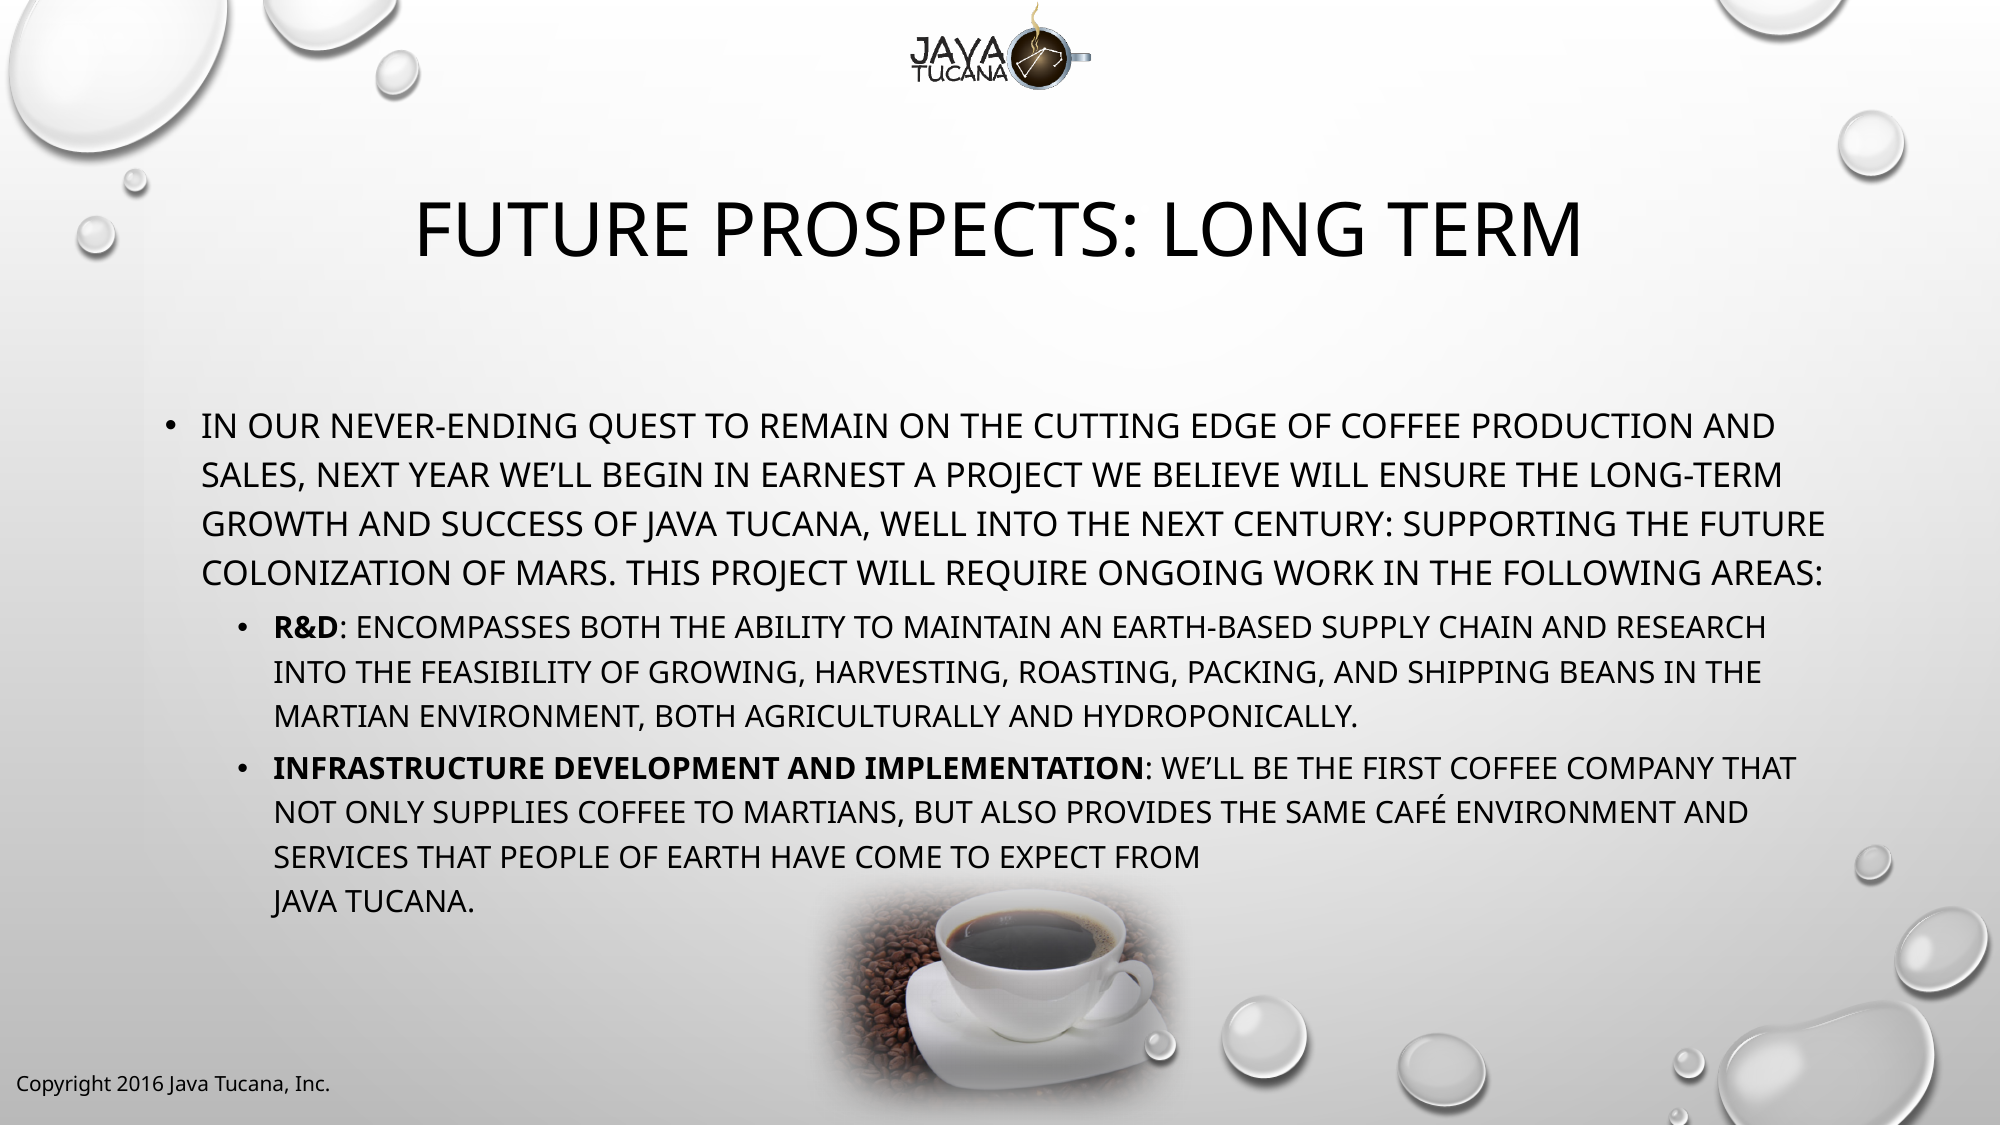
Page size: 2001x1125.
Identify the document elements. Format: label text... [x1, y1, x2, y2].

title Future prospects: Long term [149, 101, 1851, 364]
footer Copyright 2016 Java Tucana, Inc. [1, 1055, 1096, 1116]
picture [0, 0, 2001, 1125]
list In our never-ending quest to remain on the cutting edge of coffee production and sales, next year we’ll begin in earnest a project we believe will ensure the long-term growth and success of Java Tucana, well into the next century: supporting the future colonization of Mars. This project will require ongoing work in the following areas: R&D: Encompasses both the ability to maintain an Earth-based supply chain and research into the feasibility of growing, harvesting, roasting, packing, and shipping beans in the Martian environment, both agriculturally and hydroponically. Infrastructure development and implementation: We’ll be the first coffee company that not only supplies coffee to Martians, but also provides the same café environment and services that people of Earth have come to expect from Java Tucana. [149, 388, 1850, 950]
